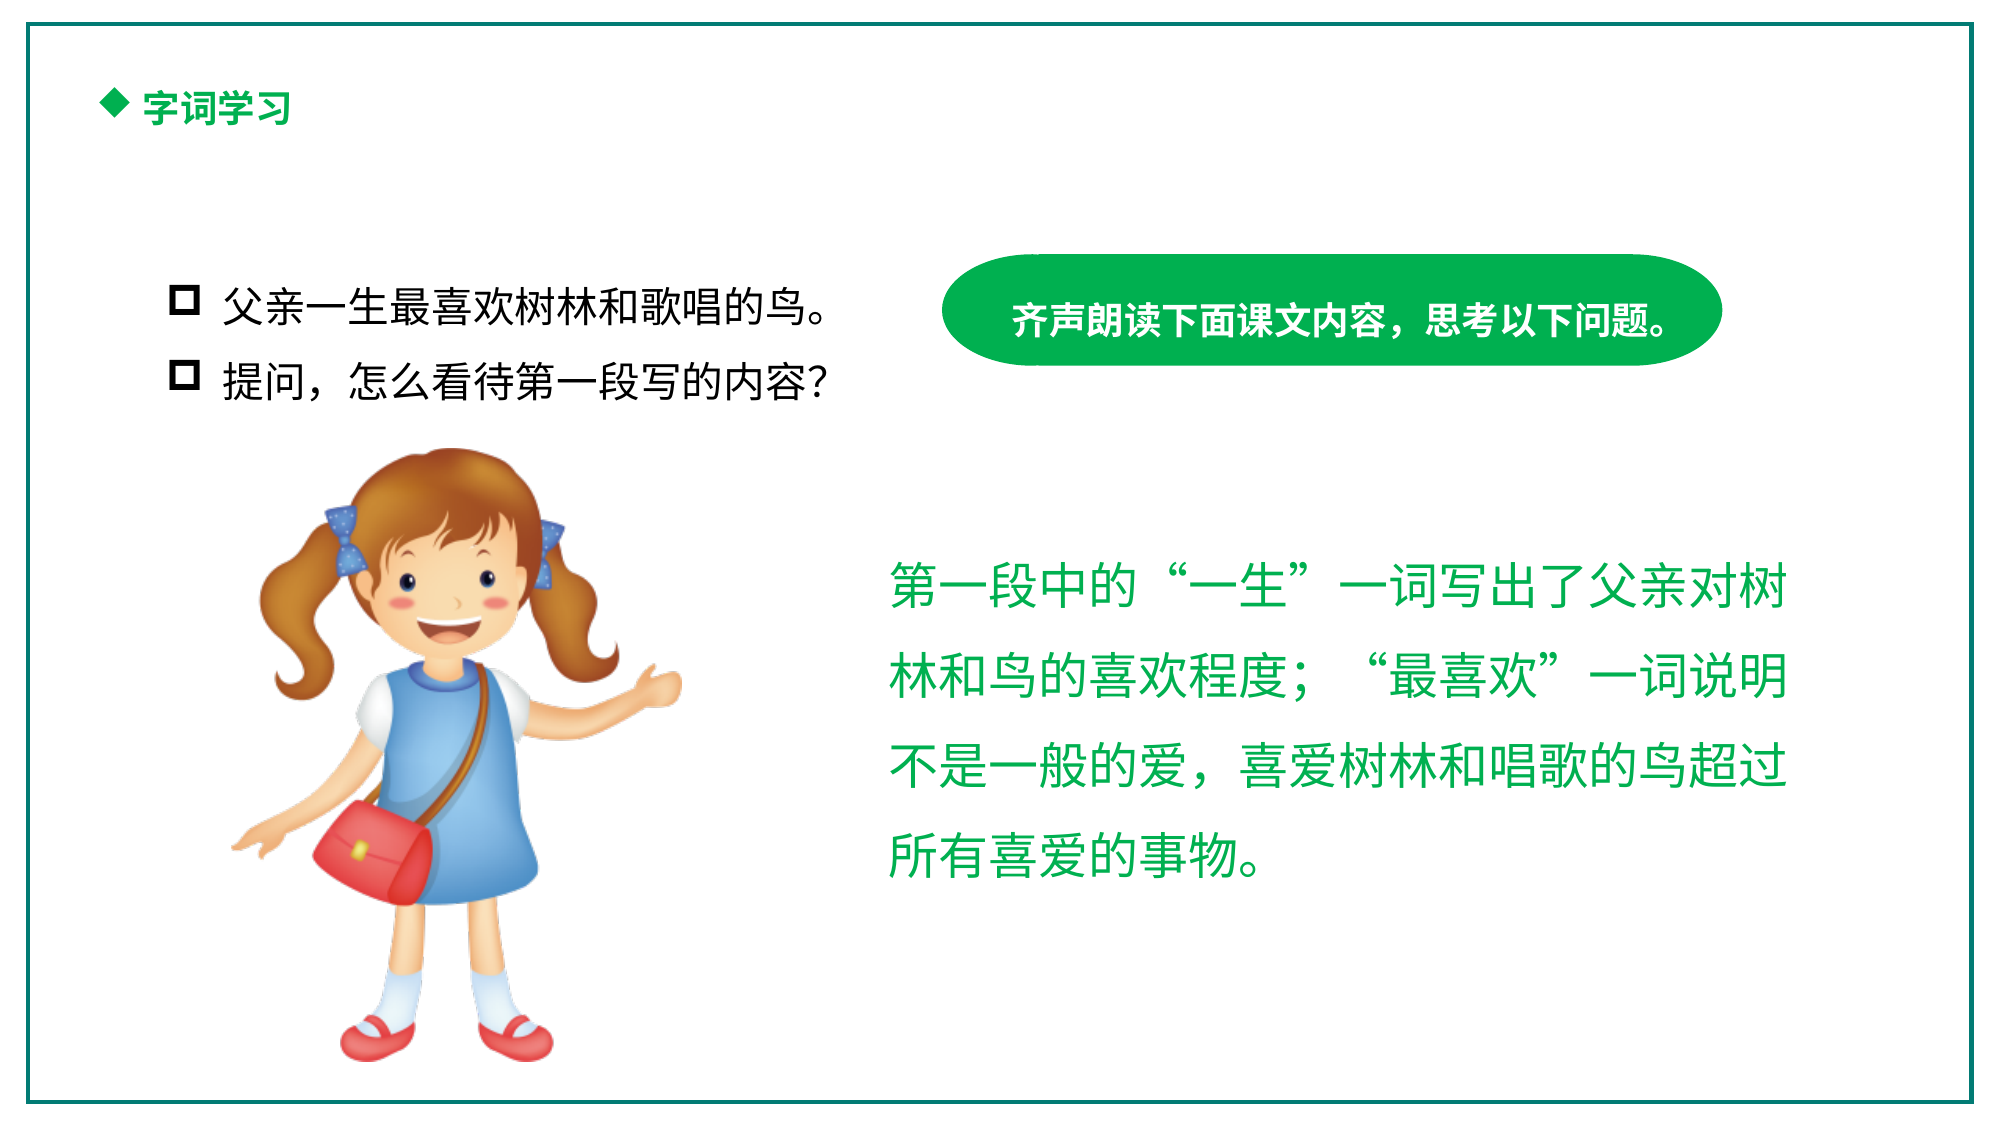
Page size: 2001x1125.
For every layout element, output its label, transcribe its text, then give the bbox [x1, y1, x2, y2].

text_box 字词学习 [81, 77, 562, 137]
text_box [941, 254, 1723, 366]
text_box 第一段中的“一生”一词写出了父亲对树林和鸟的喜欢程度；“最喜欢”一词说明不是一般的爱，喜爱树林和唱歌的鸟超过所有喜爱的事物。 [873, 516, 1850, 892]
picture [231, 448, 682, 1062]
text_box 父亲一生最喜欢树林和歌唱的鸟。 提问，怎么看待第一段写的内容？ [151, 248, 1152, 414]
